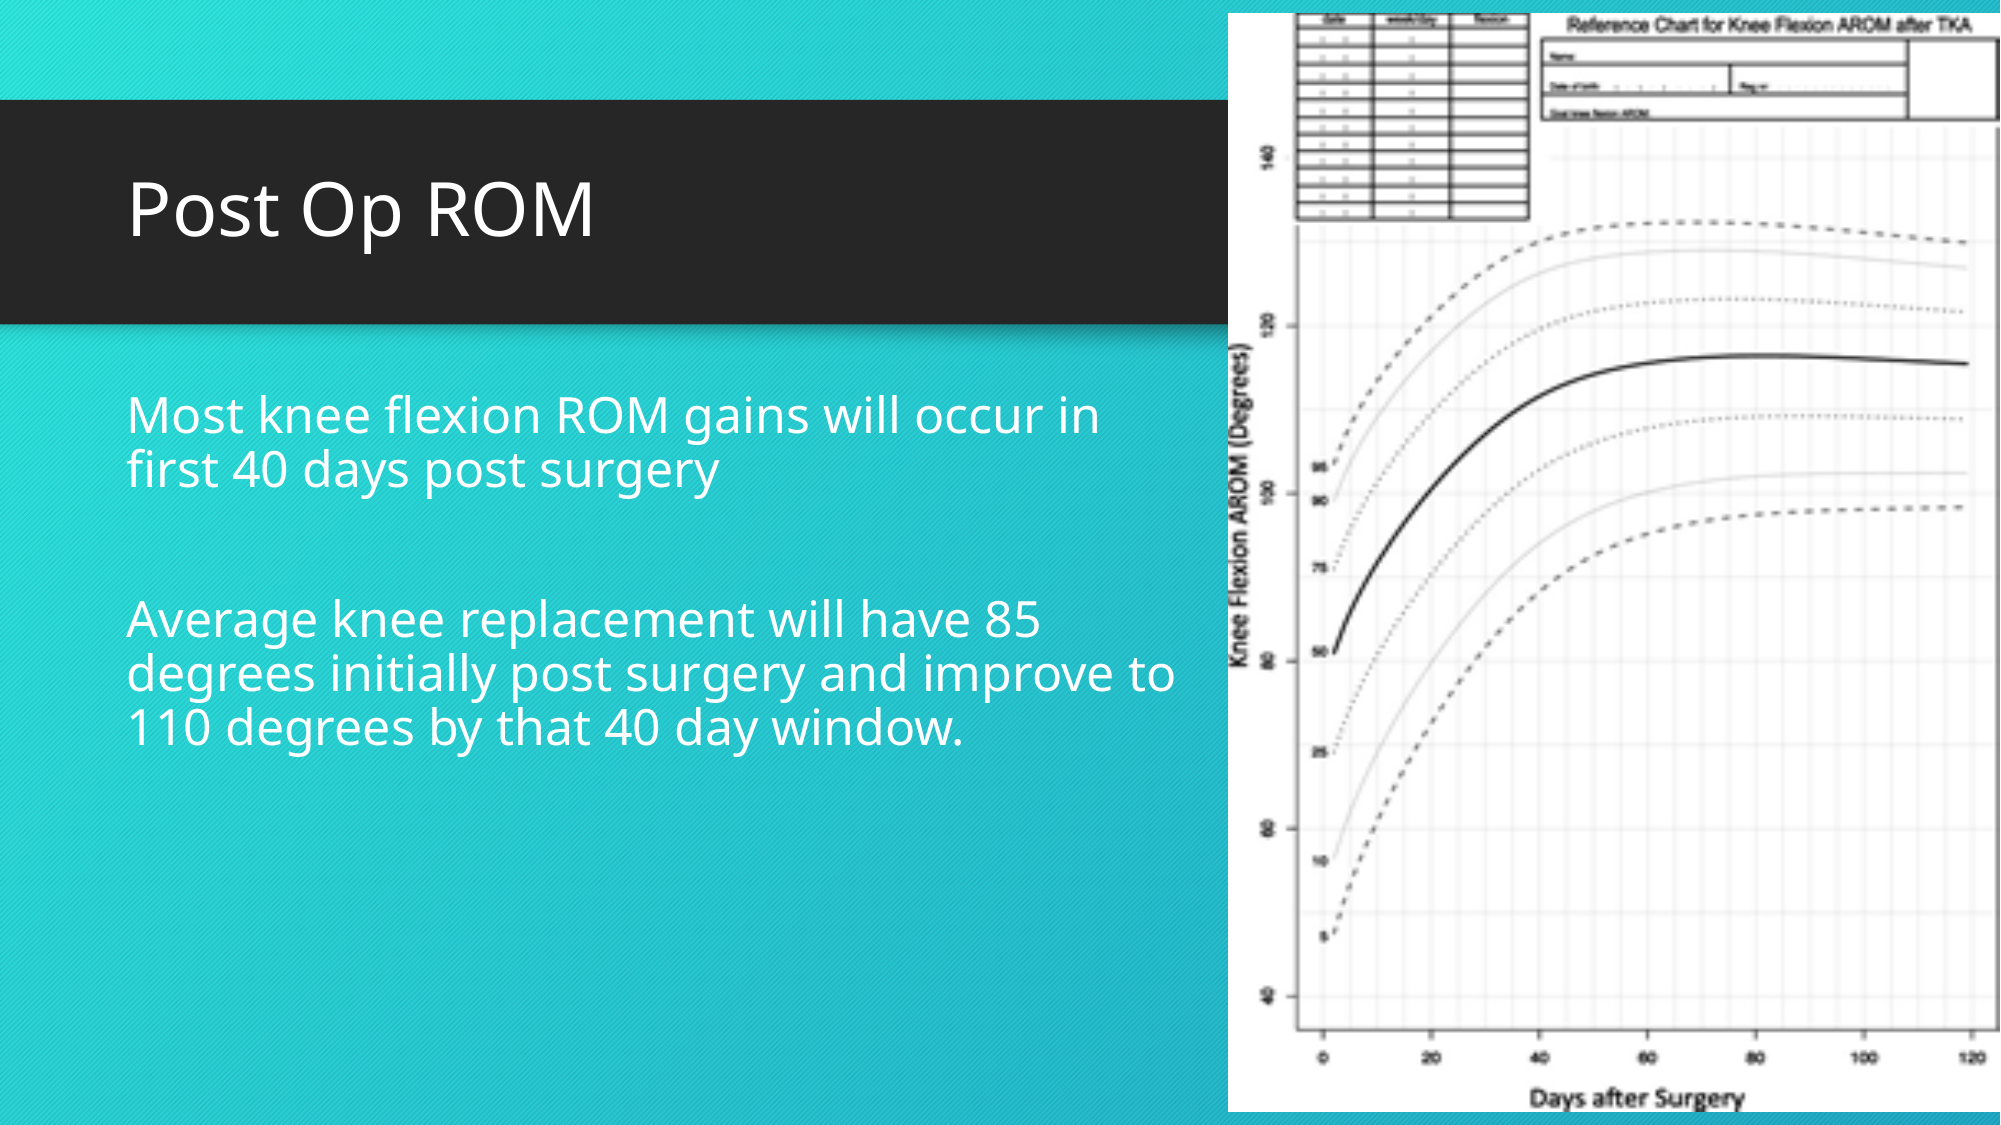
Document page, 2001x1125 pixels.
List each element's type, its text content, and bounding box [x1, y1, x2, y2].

list Most knee flexion ROM gains will occur in first 40 days post surgery Average knee replacement will have 85 degrees initially post surgery and improve to 110 degrees by that 40 day window. [111, 383, 1211, 974]
title Post Op ROM [111, 123, 1223, 301]
picture [0, 13, 2000, 1112]
